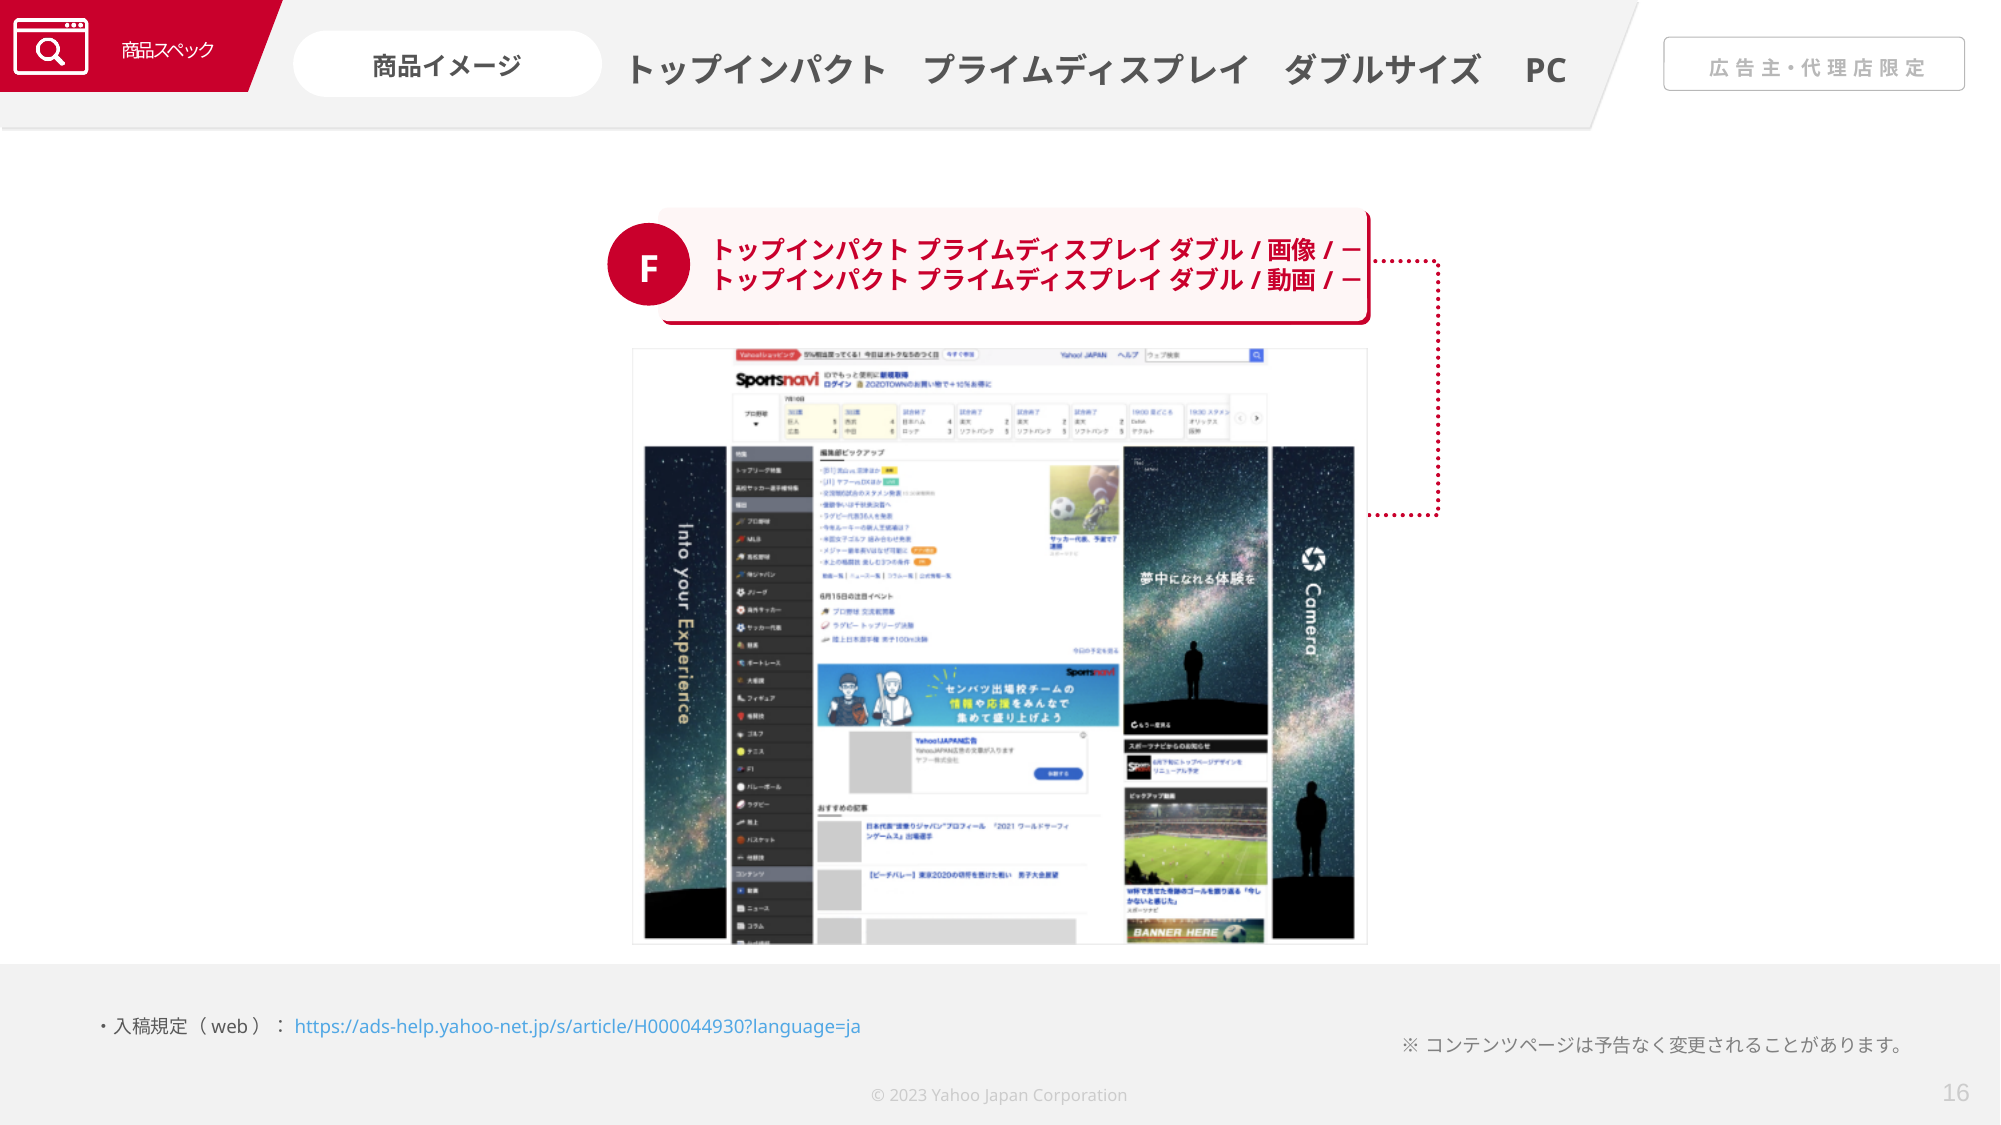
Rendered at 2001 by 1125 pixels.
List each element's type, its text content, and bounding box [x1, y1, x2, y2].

text_box 16 [1813, 1069, 1986, 1115]
text_box ・入稿規定（web）：https://ads-help.yahoo-net.jp/s/article/H000044930?language=ja [0, 962, 2000, 1125]
list 商品スペック [97, 13, 240, 81]
text_box トップインパクト プライムディスプレイ ダブル/画像/－ トップインパクト プライムディスプレイ ダブル/動画/－ [656, 205, 1370, 324]
picture [632, 348, 1368, 945]
list トップインパクト プライムディスプレイ ダブルサイズ PC [623, 41, 1959, 97]
text_box 商品イメージ [291, 28, 605, 100]
text_box F [605, 220, 693, 308]
text_box ※コンテンツページは予告なく変更されることがあります。 [1401, 1033, 1911, 1056]
text_box [1084, 259, 1441, 518]
picture [8, 4, 92, 87]
text_box © 2023 Yahoo Japan Corporation [796, 1085, 1203, 1106]
